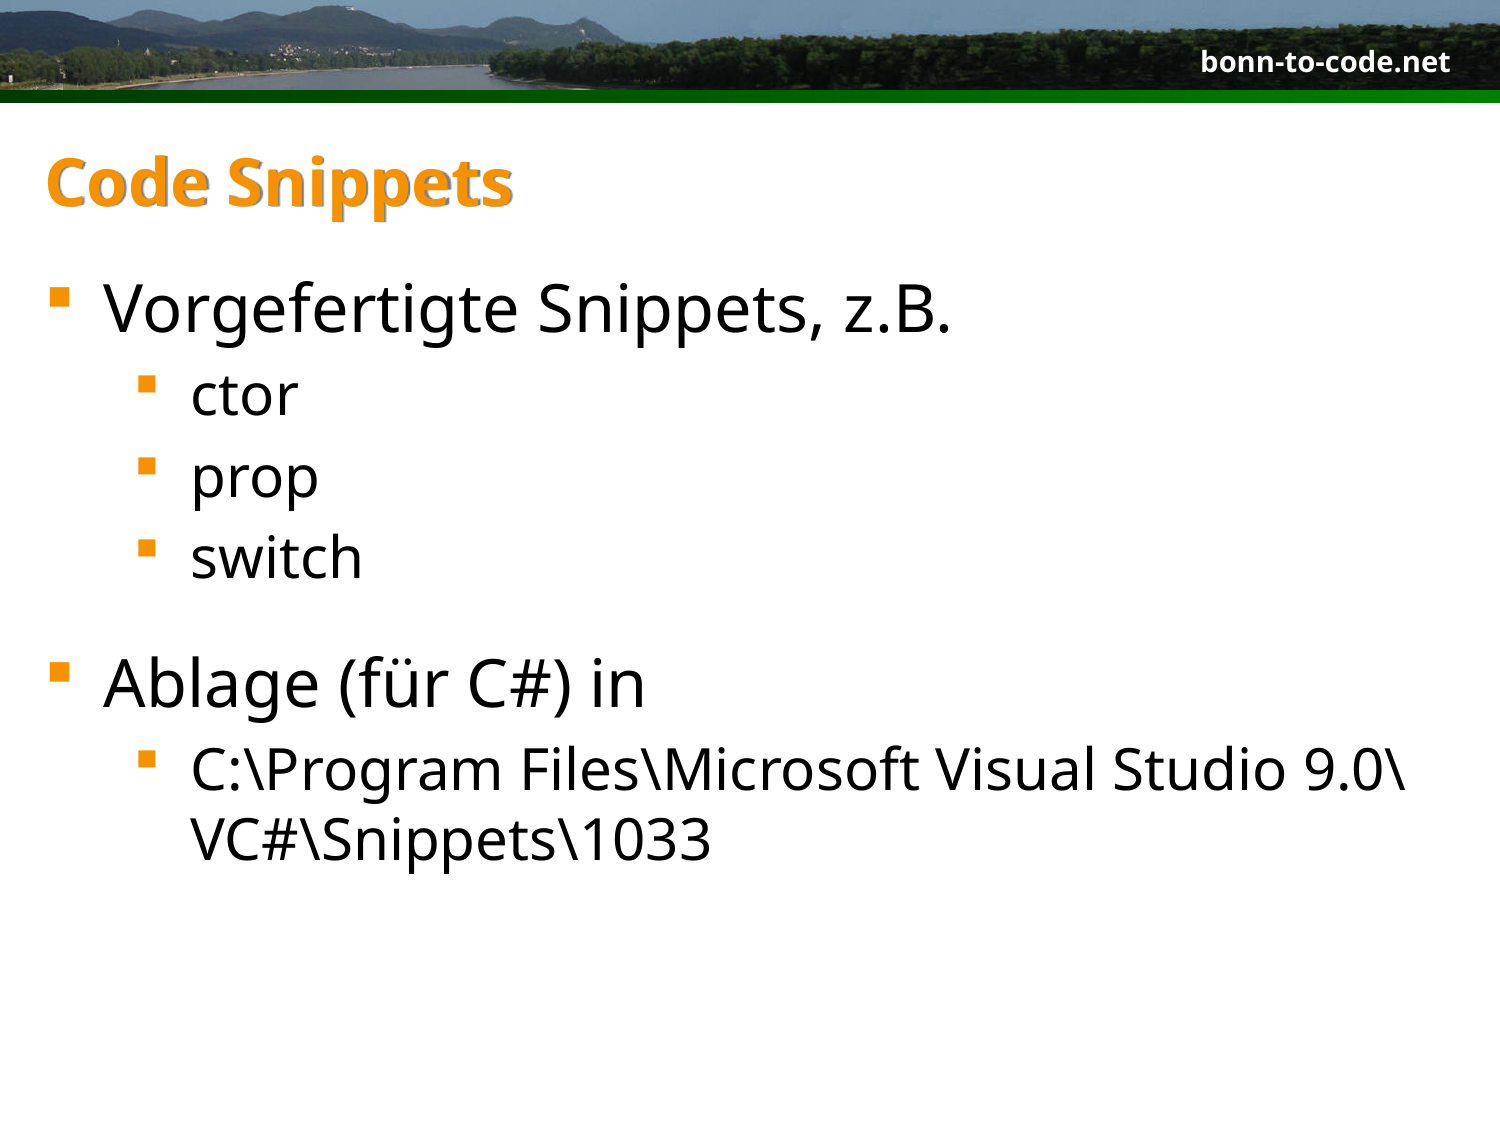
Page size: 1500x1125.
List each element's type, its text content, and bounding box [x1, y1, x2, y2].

picture [0, 0, 1500, 90]
title Code Snippets [29, 101, 1471, 257]
list Vorgefertigte Snippets, z.B. ctor prop switch Ablage (für C#) in C:\Program Files\Microsoft Visual Studio 9.0\VC#\Snippets\1033 [29, 257, 1471, 1114]
